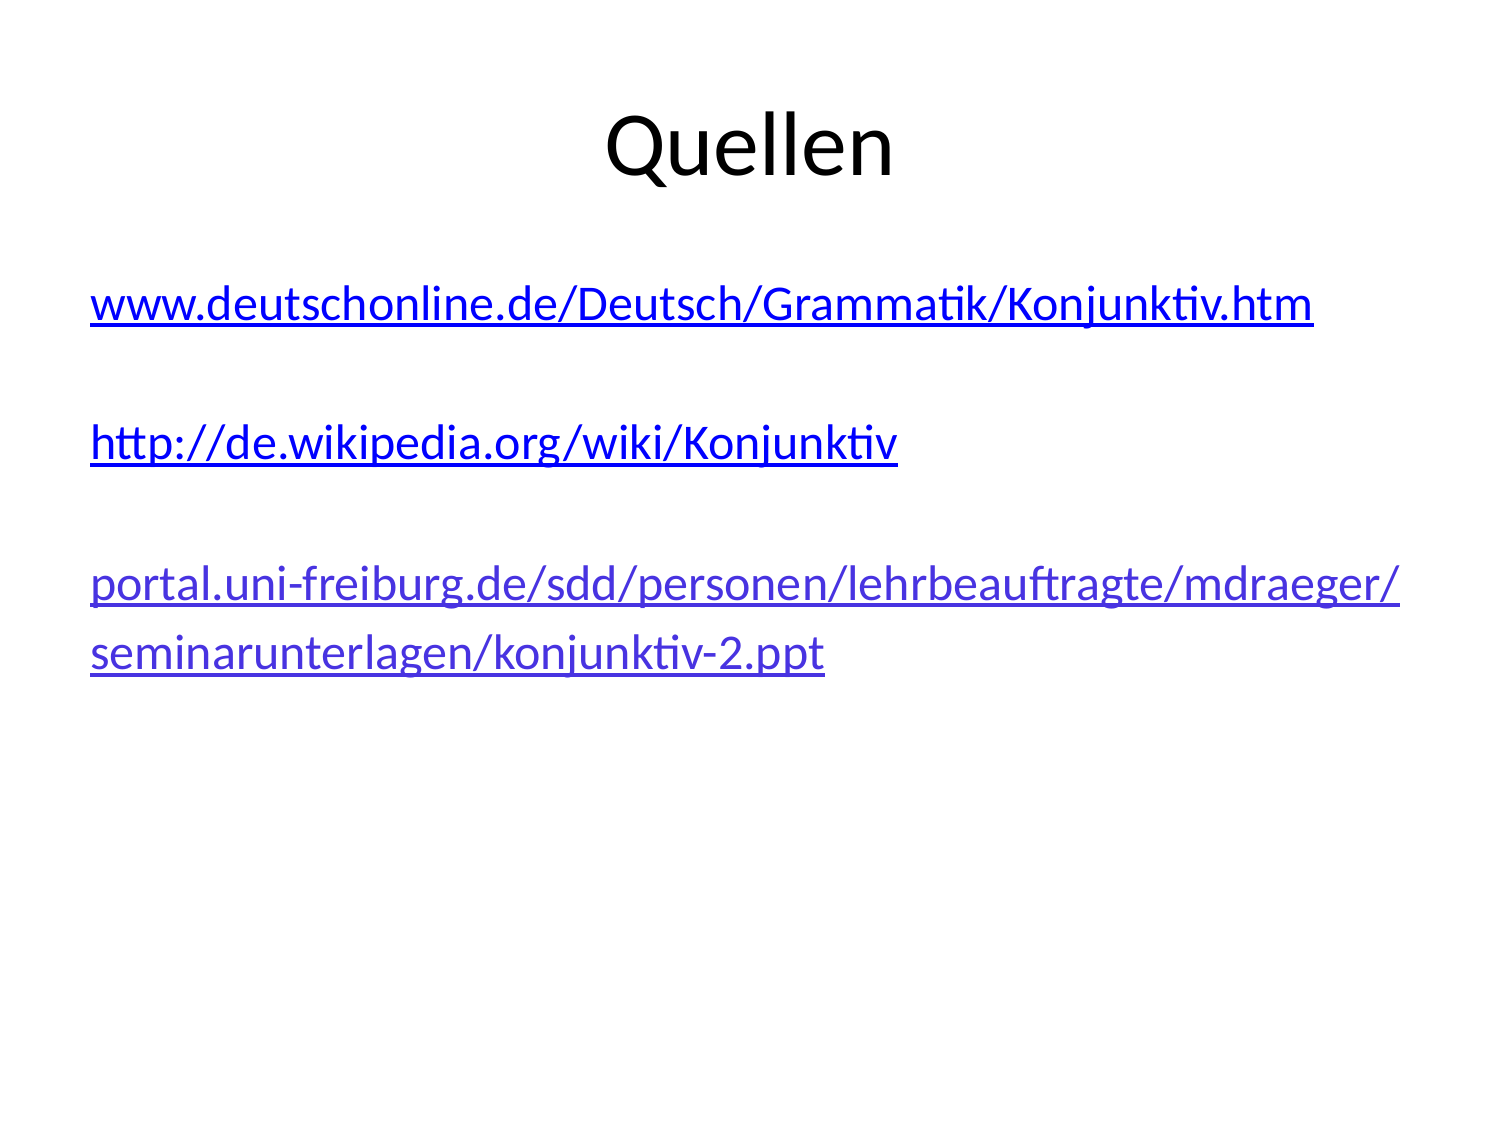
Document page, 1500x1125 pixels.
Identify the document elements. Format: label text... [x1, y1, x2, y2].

title Quellen [75, 45, 1425, 233]
list www.deutschonline.de/Deutsch/Grammatik/Konjunktiv.htm http://de.wikipedia.org/wiki/Konjunktiv portal.uni-freiburg.de/sdd/personen/lehrbeauftragte/mdraeger/ seminarunterlagen/konjunktiv-2.ppt [75, 262, 1425, 1005]
